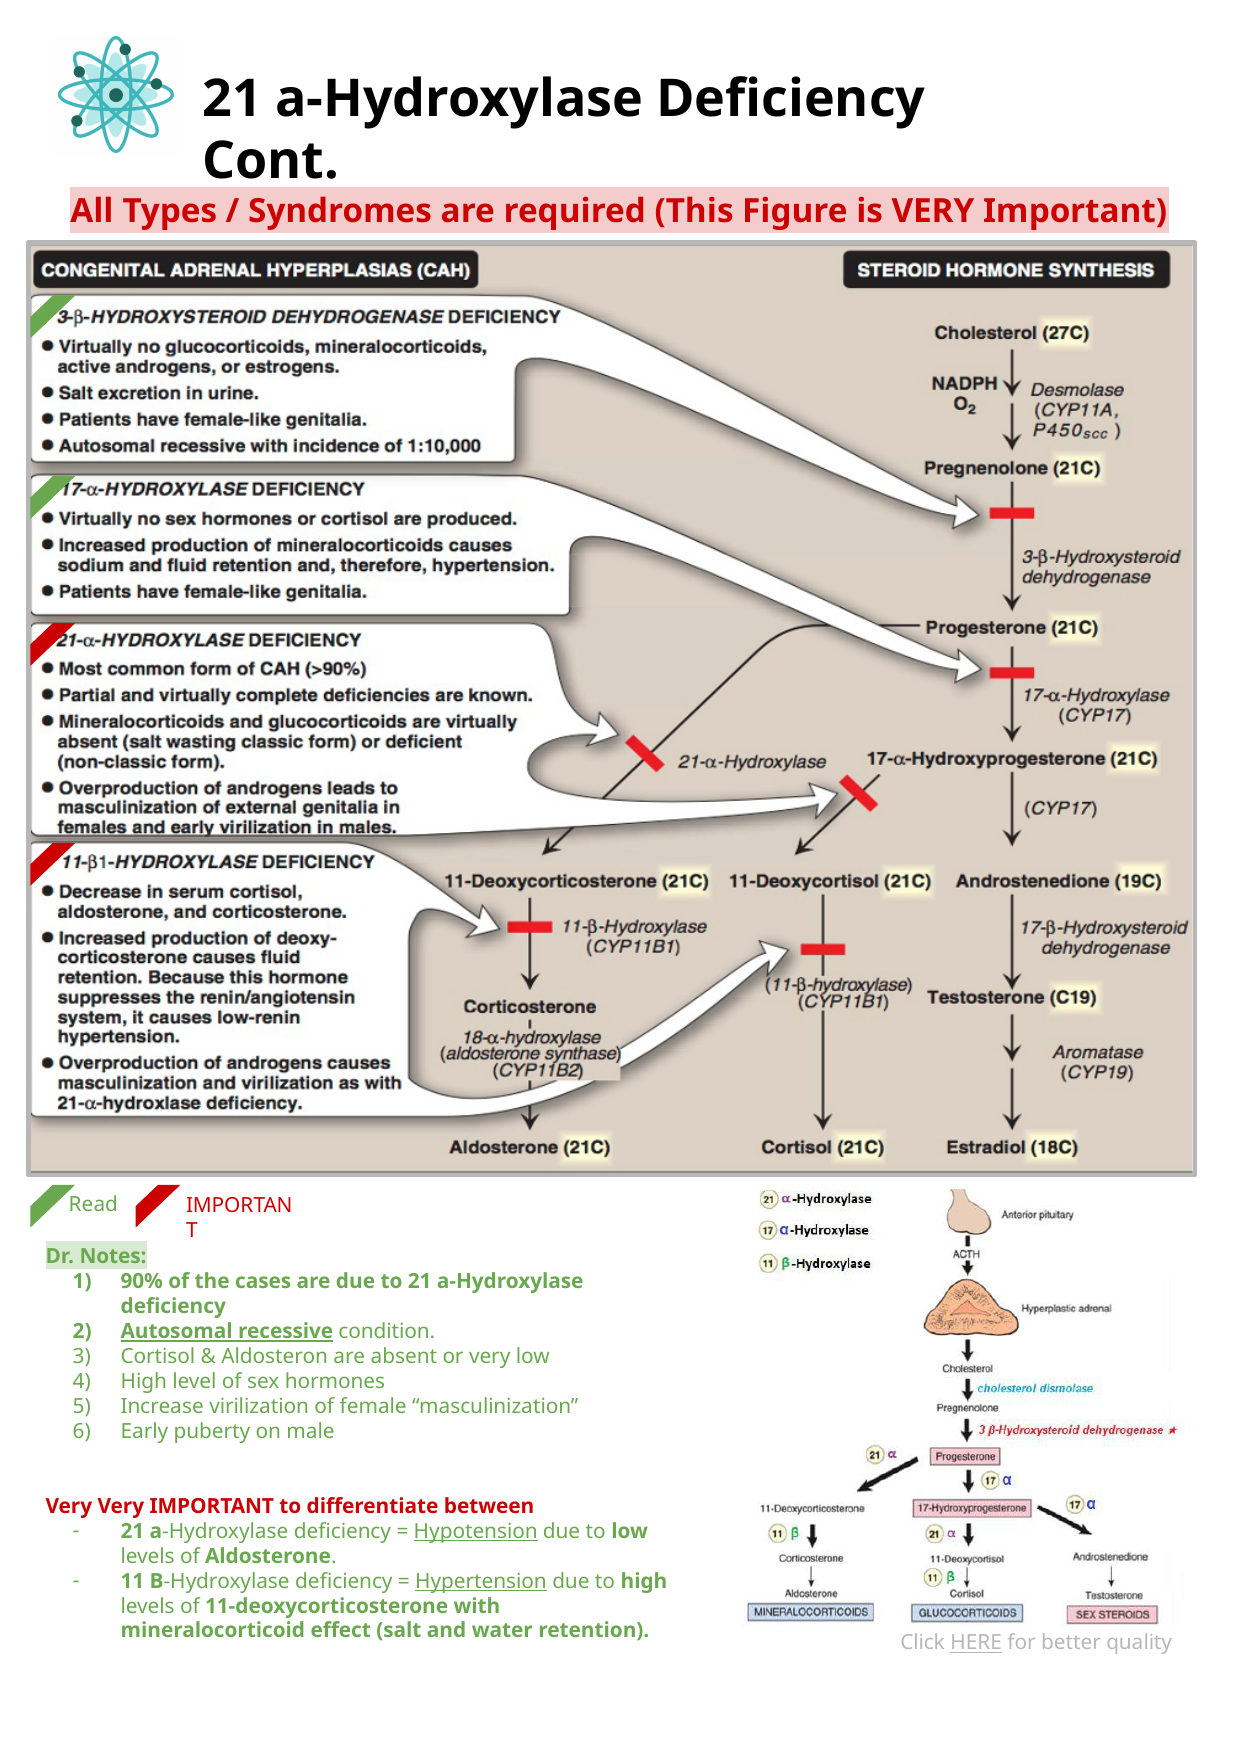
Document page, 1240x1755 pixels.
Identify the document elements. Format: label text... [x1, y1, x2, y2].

text_box Click HERE for better quality [843, 1637, 1193, 1672]
text_box IMPORTANT [171, 1180, 318, 1227]
picture [54, 34, 179, 158]
picture [30, 244, 1193, 1173]
text_box Read [53, 1180, 144, 1227]
text_box All Types / Syndromes are required (This Figure is VERY Important) [53, 174, 1187, 243]
picture [729, 1184, 1193, 1632]
text_box Dr. Notes: 90% of the cases are due to 21 a-Hydroxylase deficiency Autosomal recessive condition. Cortisol & Aldosteron are absent or very low High level of sex hormones Increase virilization of female “masculinization” Early puberty on male Very Very IMPORTANT to differentiate between 21 a-Hydroxylase deficiency = Hypotension due to low levels of Aldosterone. 11 B-Hydroxylase deficiency = Hypertension due to high levels of 11-deoxycorticosterone with mineralocorticoid effect (salt and water retention). [30, 1227, 688, 1658]
text_box 21 a-Hydroxylase Deficiency Cont. [187, 49, 1089, 174]
text_box [30, 1184, 76, 1228]
text_box [135, 1184, 181, 1228]
